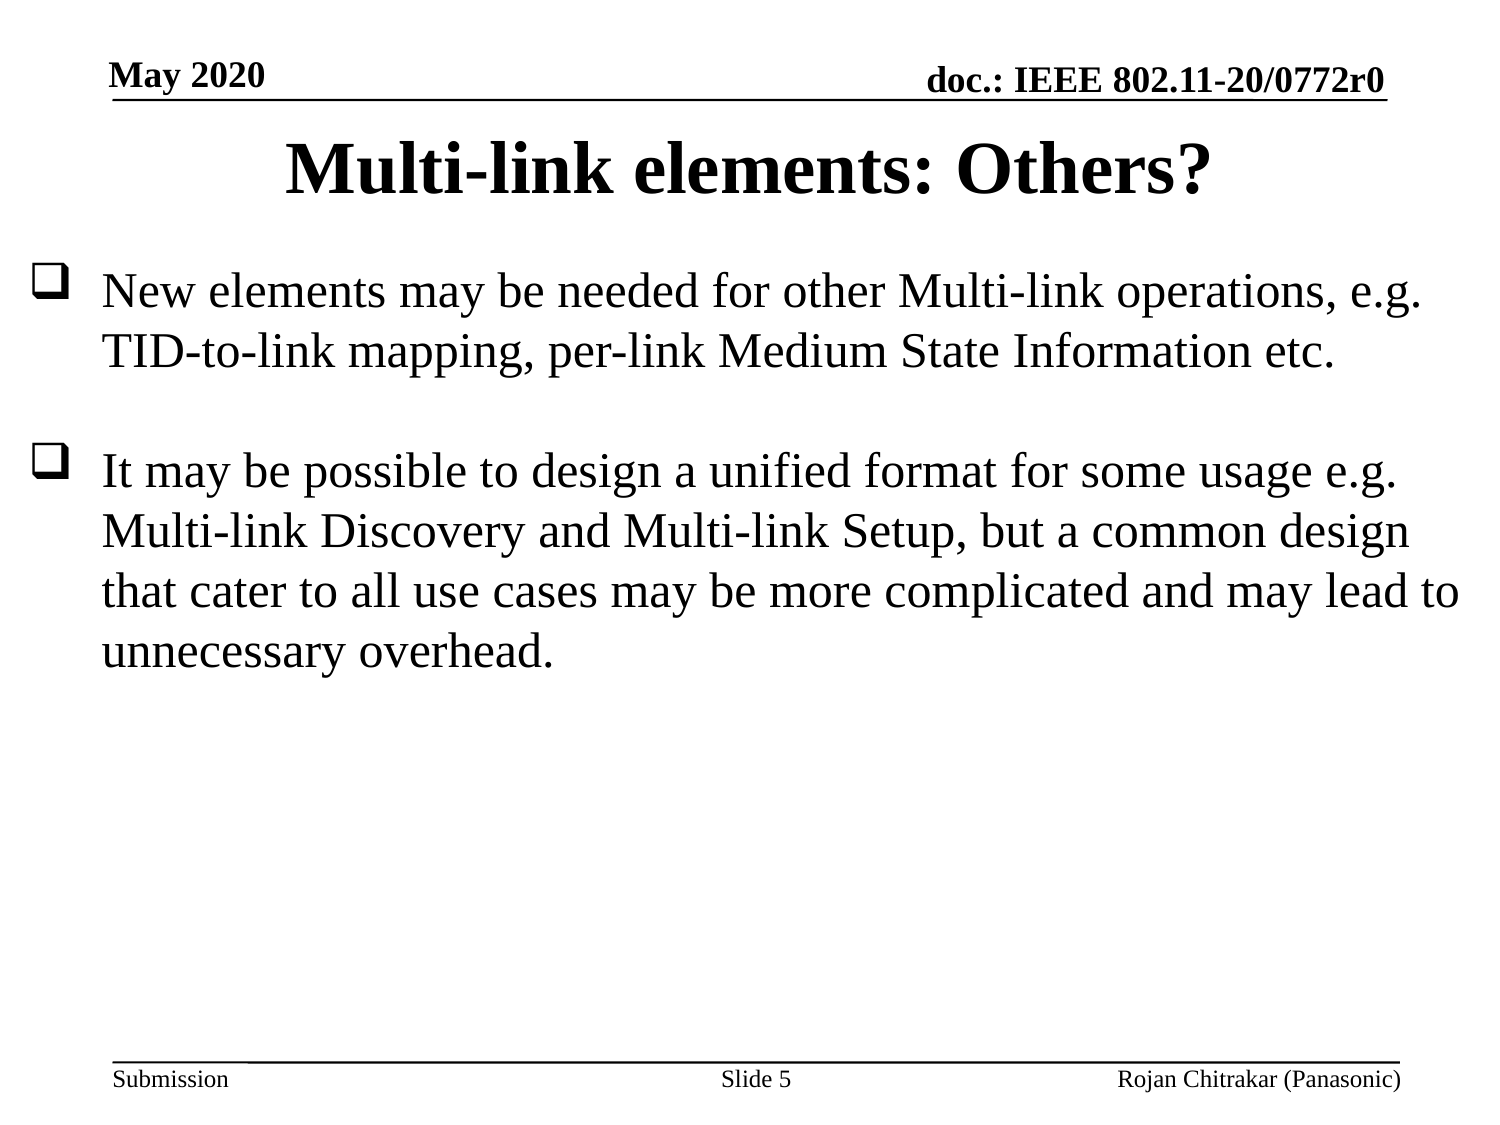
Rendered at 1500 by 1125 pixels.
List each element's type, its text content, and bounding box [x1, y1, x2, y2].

text_box Multi-link elements: Others? [0, 111, 1500, 225]
footer Rojan Chitrakar (Panasonic) [949, 1061, 1402, 1093]
text_box New elements may be needed for other Multi-link operations, e.g. TID-to-link mapping, per-link Medium State Information etc. It may be possible to design a unified format for some usage e.g. Multi-link Discovery and Multi-link Setup, but a common design that cater to all use cases may be more complicated and may lead to unnecessary overhead. [13, 249, 1487, 685]
slide_number Slide 5 [712, 1061, 800, 1093]
